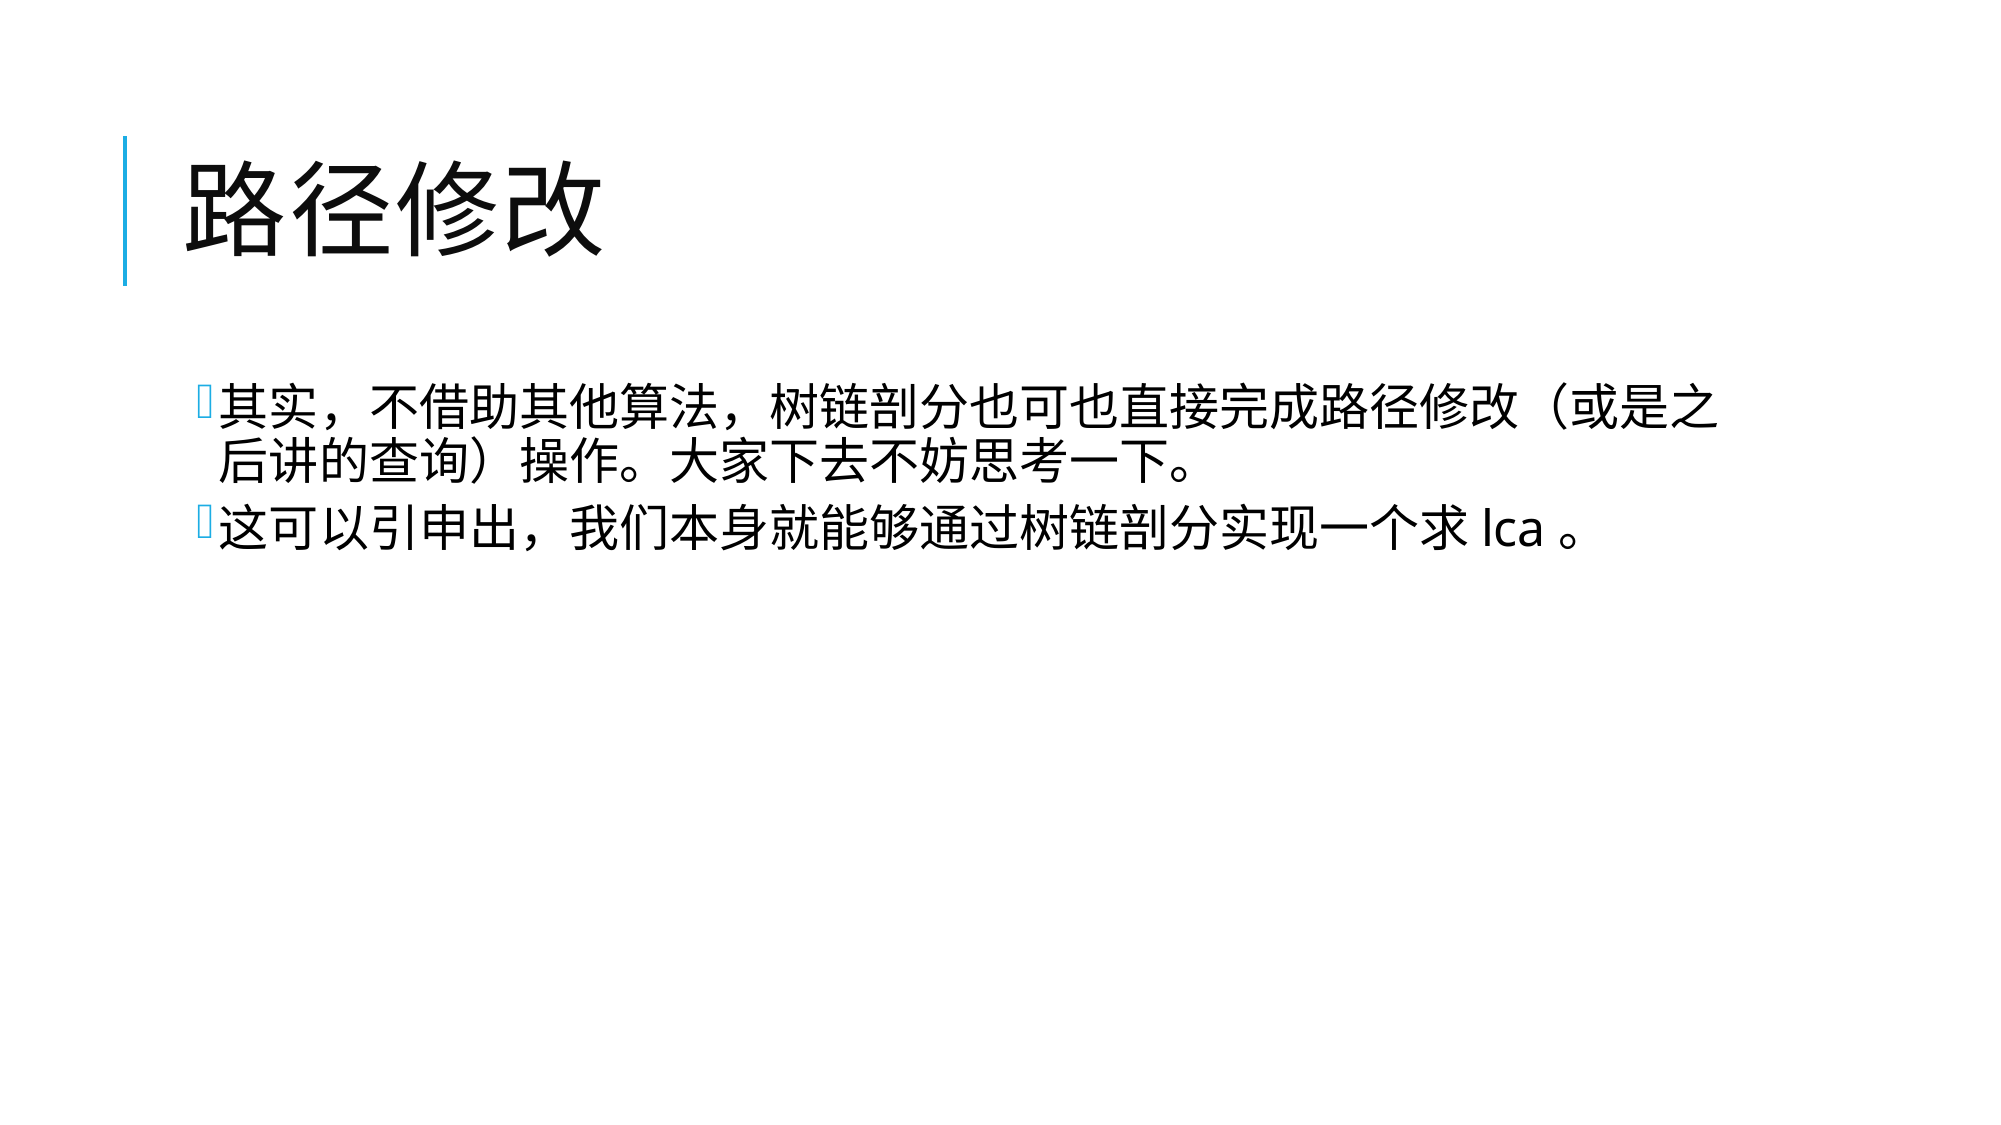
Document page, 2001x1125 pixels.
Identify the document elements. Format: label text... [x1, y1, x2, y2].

title 路径修改 [168, 96, 1763, 342]
